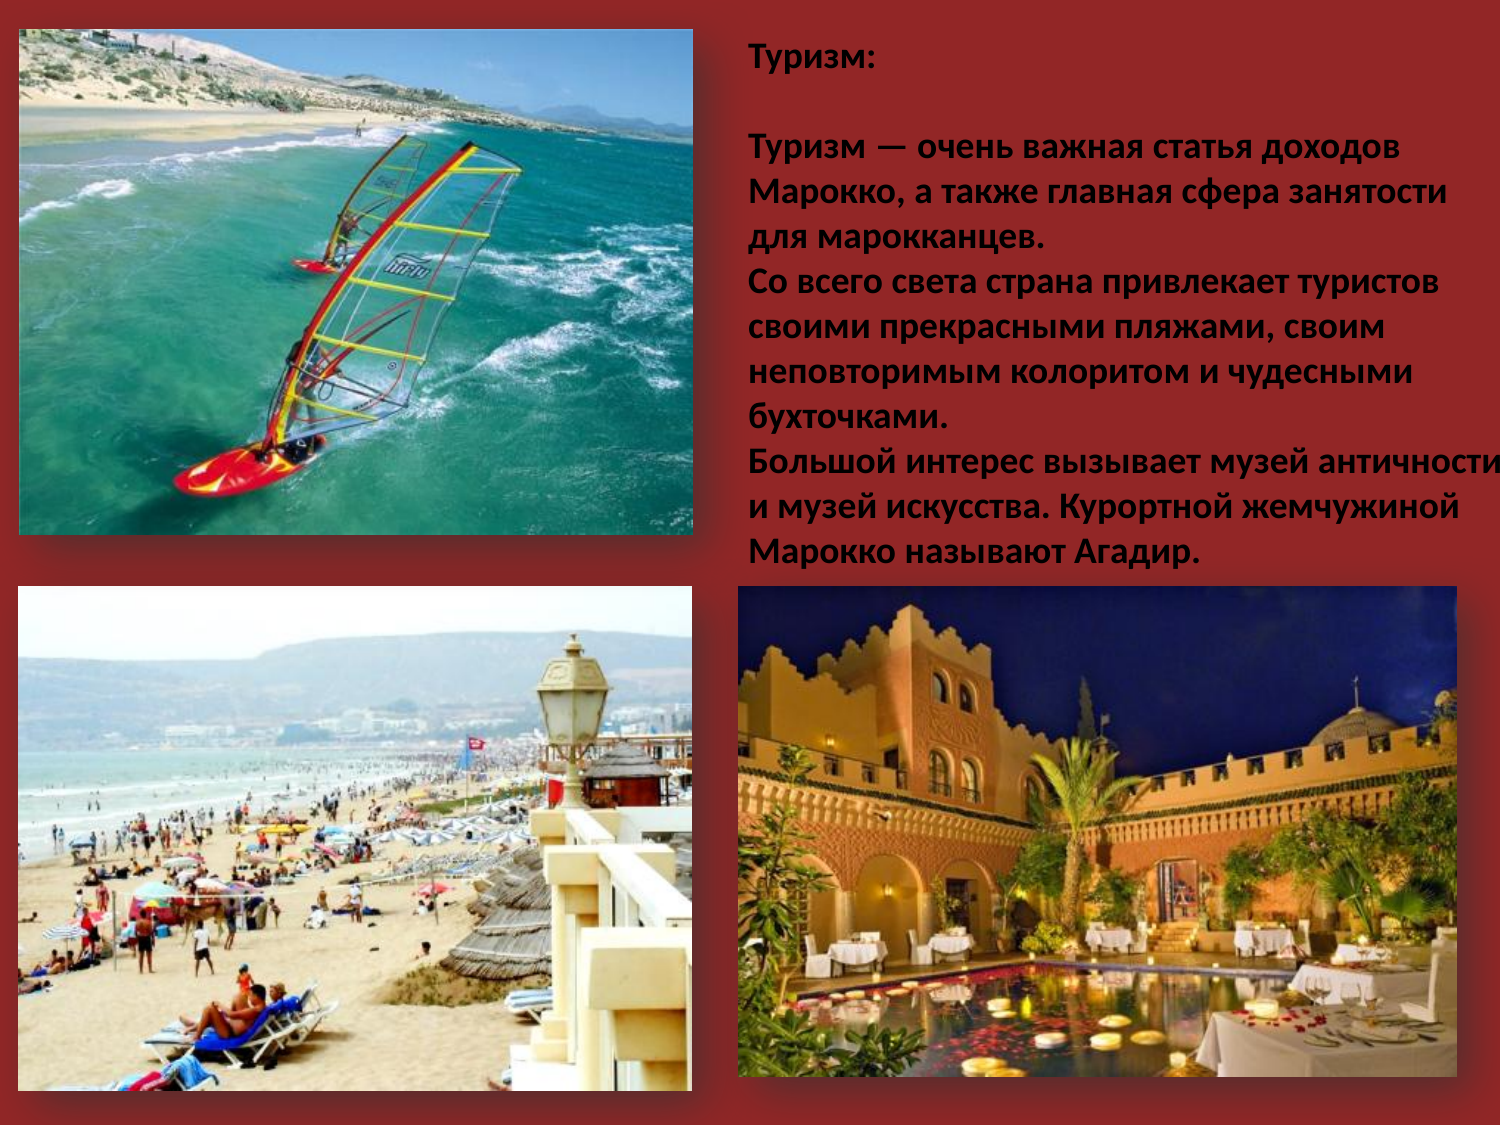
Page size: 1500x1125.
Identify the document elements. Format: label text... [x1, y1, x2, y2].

picture [18, 585, 692, 1091]
text_box Туризм: Туризм — очень важная статья доходов Марокко, а также главная сфера занятости для марокканцев. Со всего света страна привлекает туристов своими прекрасными пляжами, своим неповторимым колоритом и чудесными бухточками. Большой интерес вызывает музей античности и музей искусства. Курортной жемчужиной Марокко называют Агадир. [733, 24, 1500, 579]
picture [19, 29, 694, 536]
picture [737, 585, 1457, 1078]
